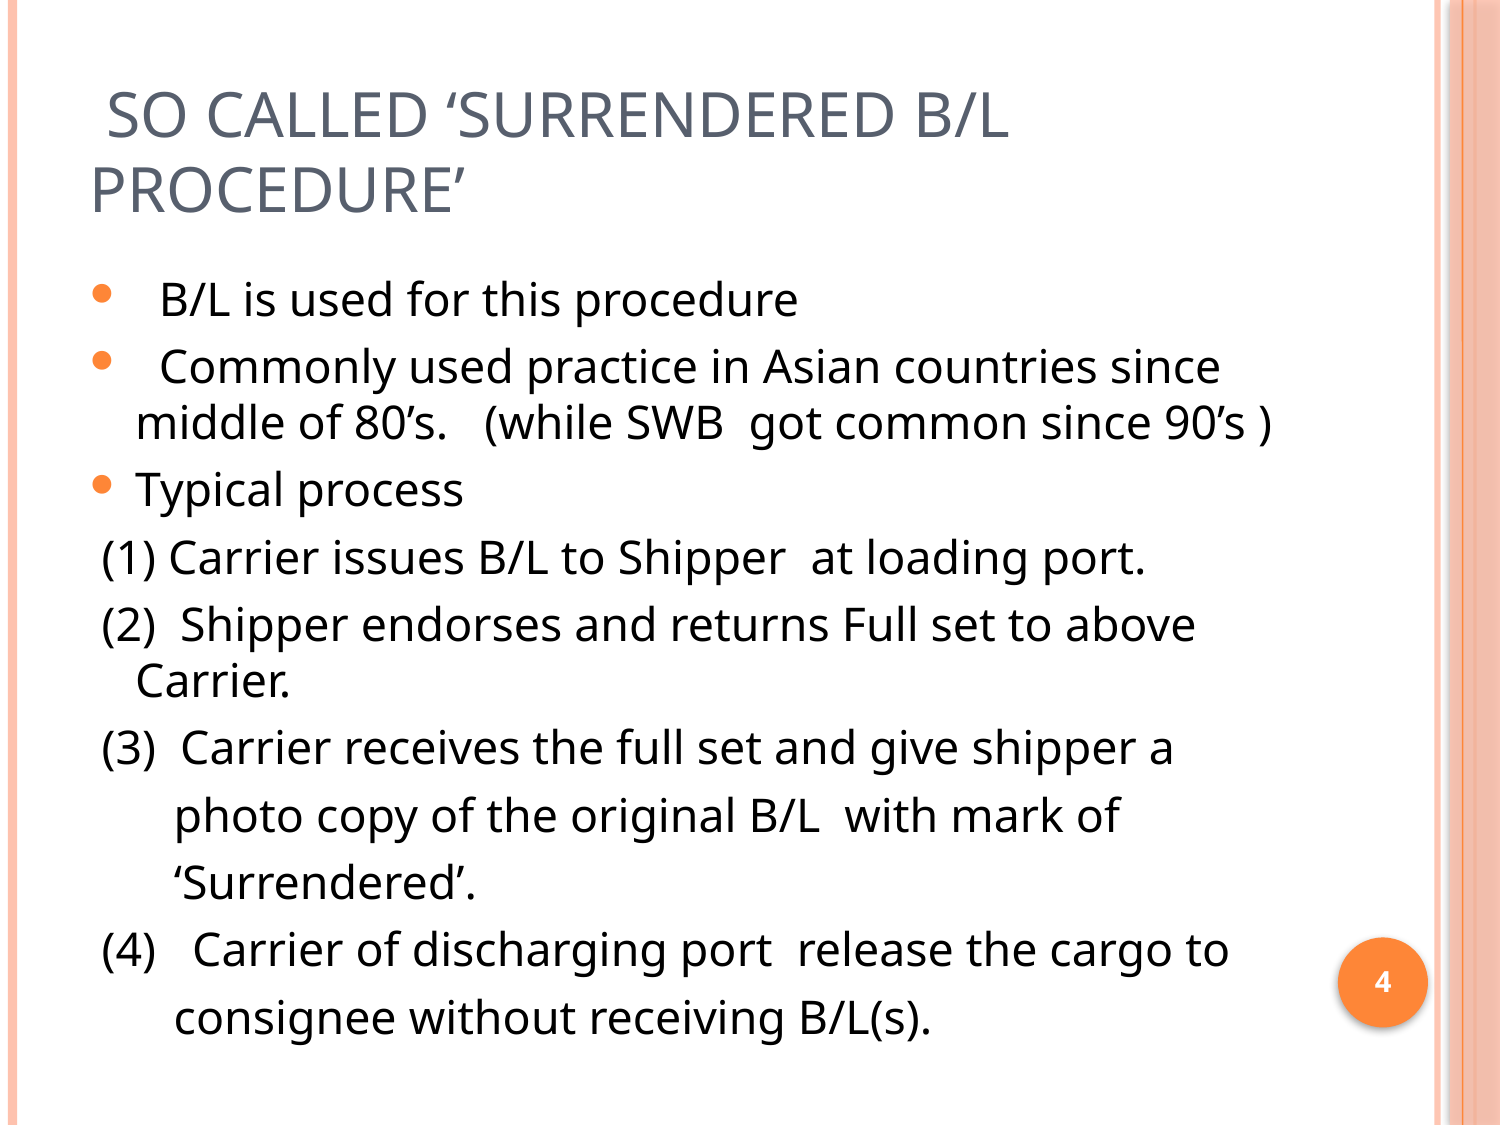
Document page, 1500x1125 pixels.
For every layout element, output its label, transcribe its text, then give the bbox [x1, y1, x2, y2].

list B/L is used for this procedure Commonly used practice in Asian countries since middle of 80’s. (while SWB got common since 90’s ) Typical process (1) Carrier issues B/L to Shipper at loading port. (2) Shipper endorses and returns Full set to above Carrier. (3) Carrier receives the full set and give shipper a photo copy of the original B/L with mark of ‘Surrendered’. (4) Carrier of discharging port release the cargo to consignee without receiving B/L(s). [75, 262, 1300, 1062]
slide_number 4 [1333, 940, 1434, 1027]
title So called ‘Surrendered B/L procedure’ [75, 45, 1300, 233]
